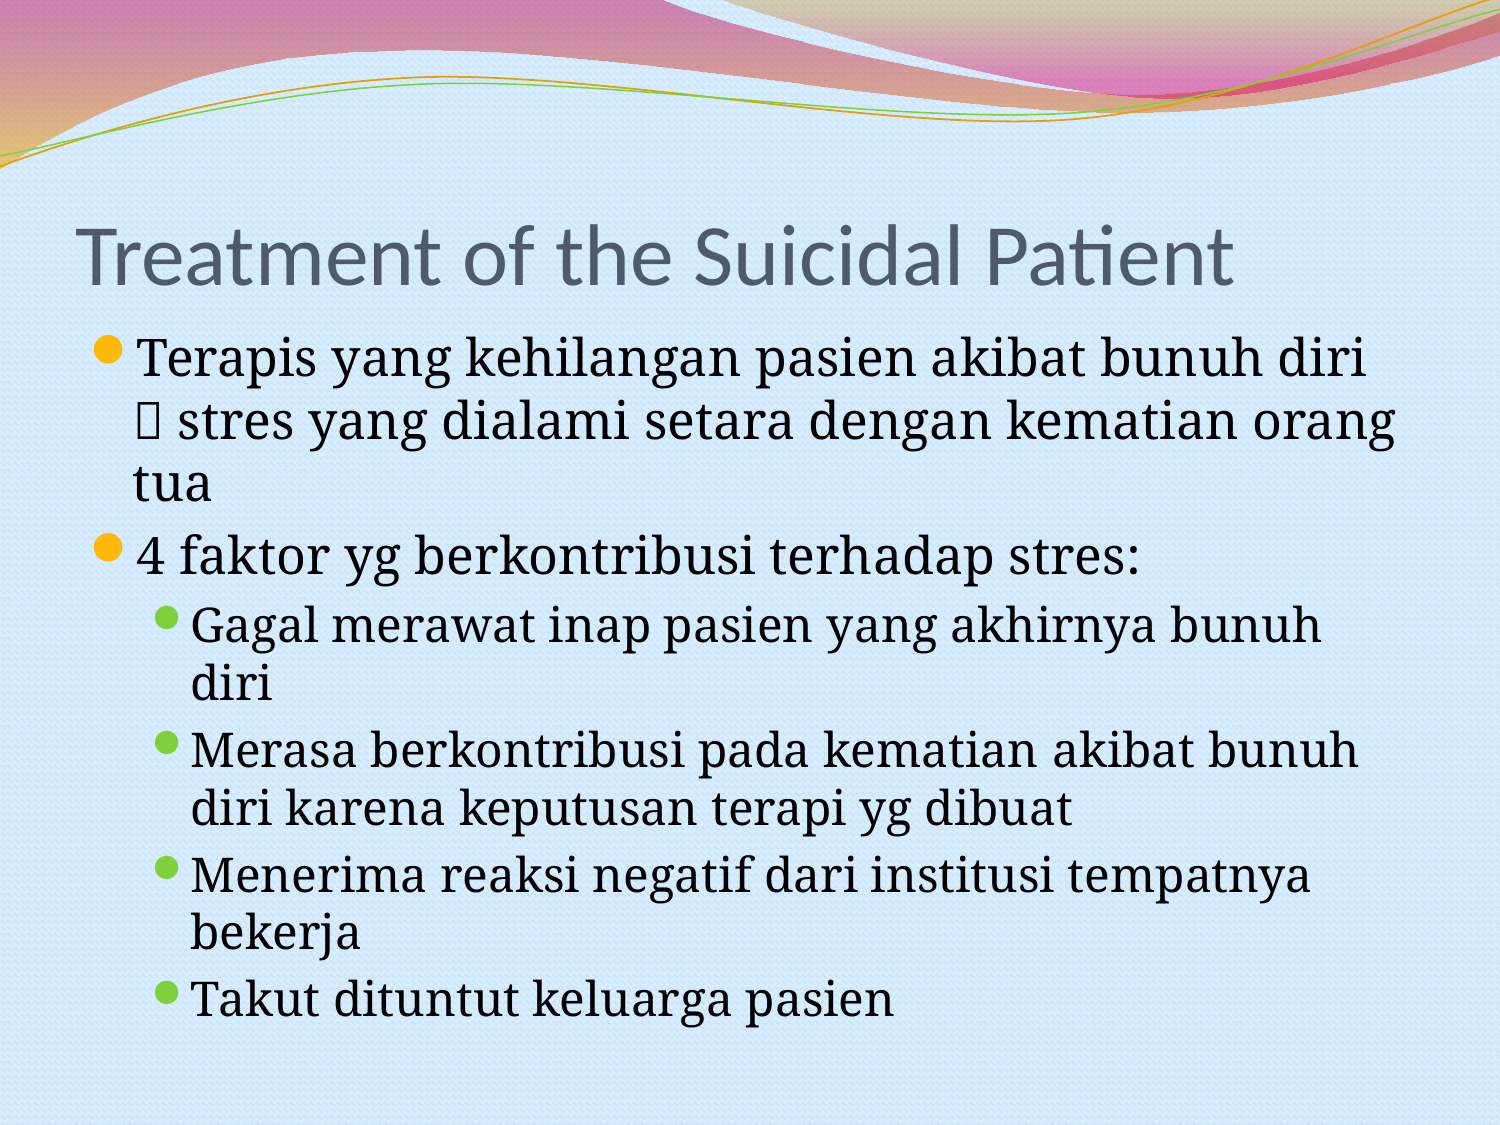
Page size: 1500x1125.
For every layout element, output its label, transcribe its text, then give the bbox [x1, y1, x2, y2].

list Terapis yang kehilangan pasien akibat bunuh diri  stres yang dialami setara dengan kematian orang tua 4 faktor yg berkontribusi terhadap stres: Gagal merawat inap pasien yang akhirnya bunuh diri Merasa berkontribusi pada kematian akibat bunuh diri karena keputusan terapi yg dibuat Menerima reaksi negatif dari institusi tempatnya bekerja Takut dituntut keluarga pasien [75, 317, 1425, 1038]
title Treatment of the Suicidal Patient [75, 115, 1425, 303]
